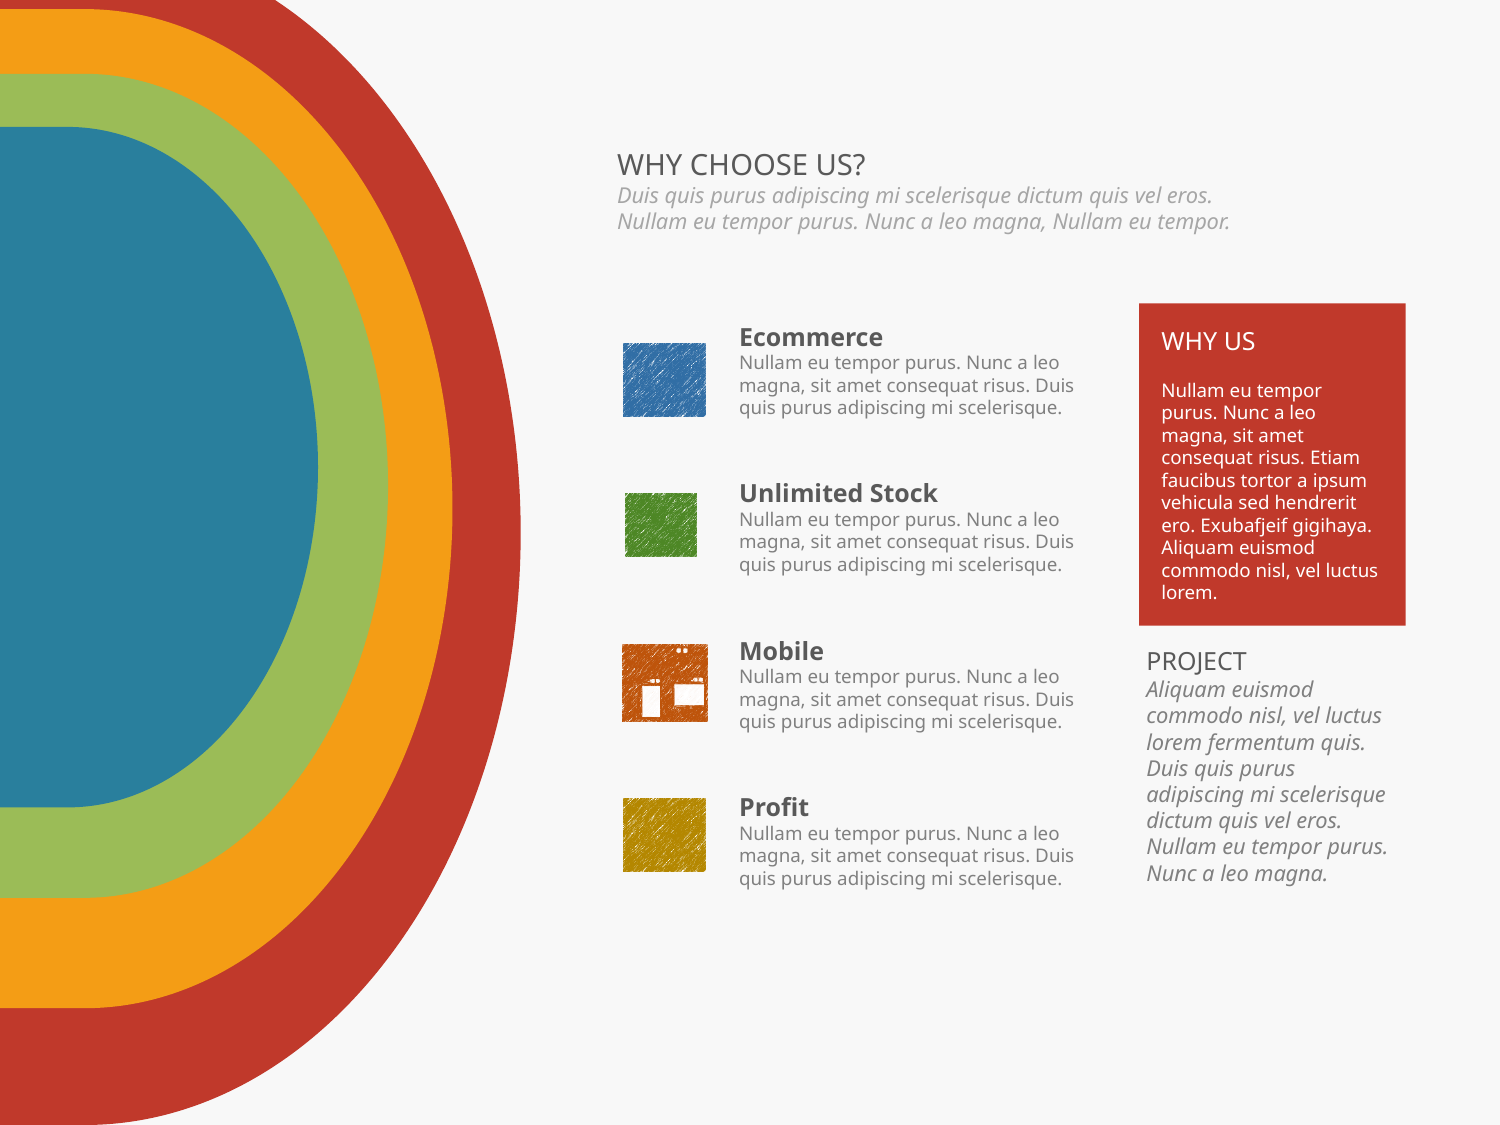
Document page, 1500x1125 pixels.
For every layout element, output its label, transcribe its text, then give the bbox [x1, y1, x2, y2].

picture [623, 798, 706, 872]
text_box [0, 0, 522, 1125]
text_box Unlimited Stock Nullam eu tempor purus. Nunc a leo magna, sit amet consequat risus. Duis quis purus adipiscing mi scelerisque. [731, 443, 1109, 579]
text_box [0, 125, 320, 809]
text_box Ecommerce Nullam eu tempor purus. Nunc a leo magna, sit amet consequat risus. Duis quis purus adipiscing mi scelerisque. [731, 287, 1109, 423]
text_box [0, 8, 454, 1010]
picture [622, 644, 708, 722]
text_box PROJECT Aliquam euismod commodo nisl, vel luctus lorem fermentum quis. Duis quis purus adipiscing mi scelerisque dictum quis vel eros. Nullam eu tempor purus. Nunc a leo magna. [1139, 612, 1406, 890]
picture [625, 493, 697, 557]
text_box WHY CHOOSE US? Duis quis purus adipiscing mi scelerisque dictum quis vel eros. Nullam eu tempor purus. Nunc a leo magna, Nullam eu tempor. [609, 125, 1244, 238]
text_box Mobile Nullam eu tempor purus. Nunc a leo magna, sit amet consequat risus. Duis quis purus adipiscing mi scelerisque. [731, 601, 1109, 737]
text_box WHY US Nullam eu tempor purus. Nunc a leo magna, sit amet consequat risus. Etiam faucibus tortor a ipsum vehicula sed hendrerit ero. Exubafjeif gigihaya. Aliquam euismod commodo nisl, vel luctus lorem. [1139, 303, 1406, 612]
text_box Profit Nullam eu tempor purus. Nunc a leo magna, sit amet consequat risus. Duis quis purus adipiscing mi scelerisque. [731, 757, 1109, 893]
text_box [0, 72, 390, 899]
picture [623, 343, 706, 417]
